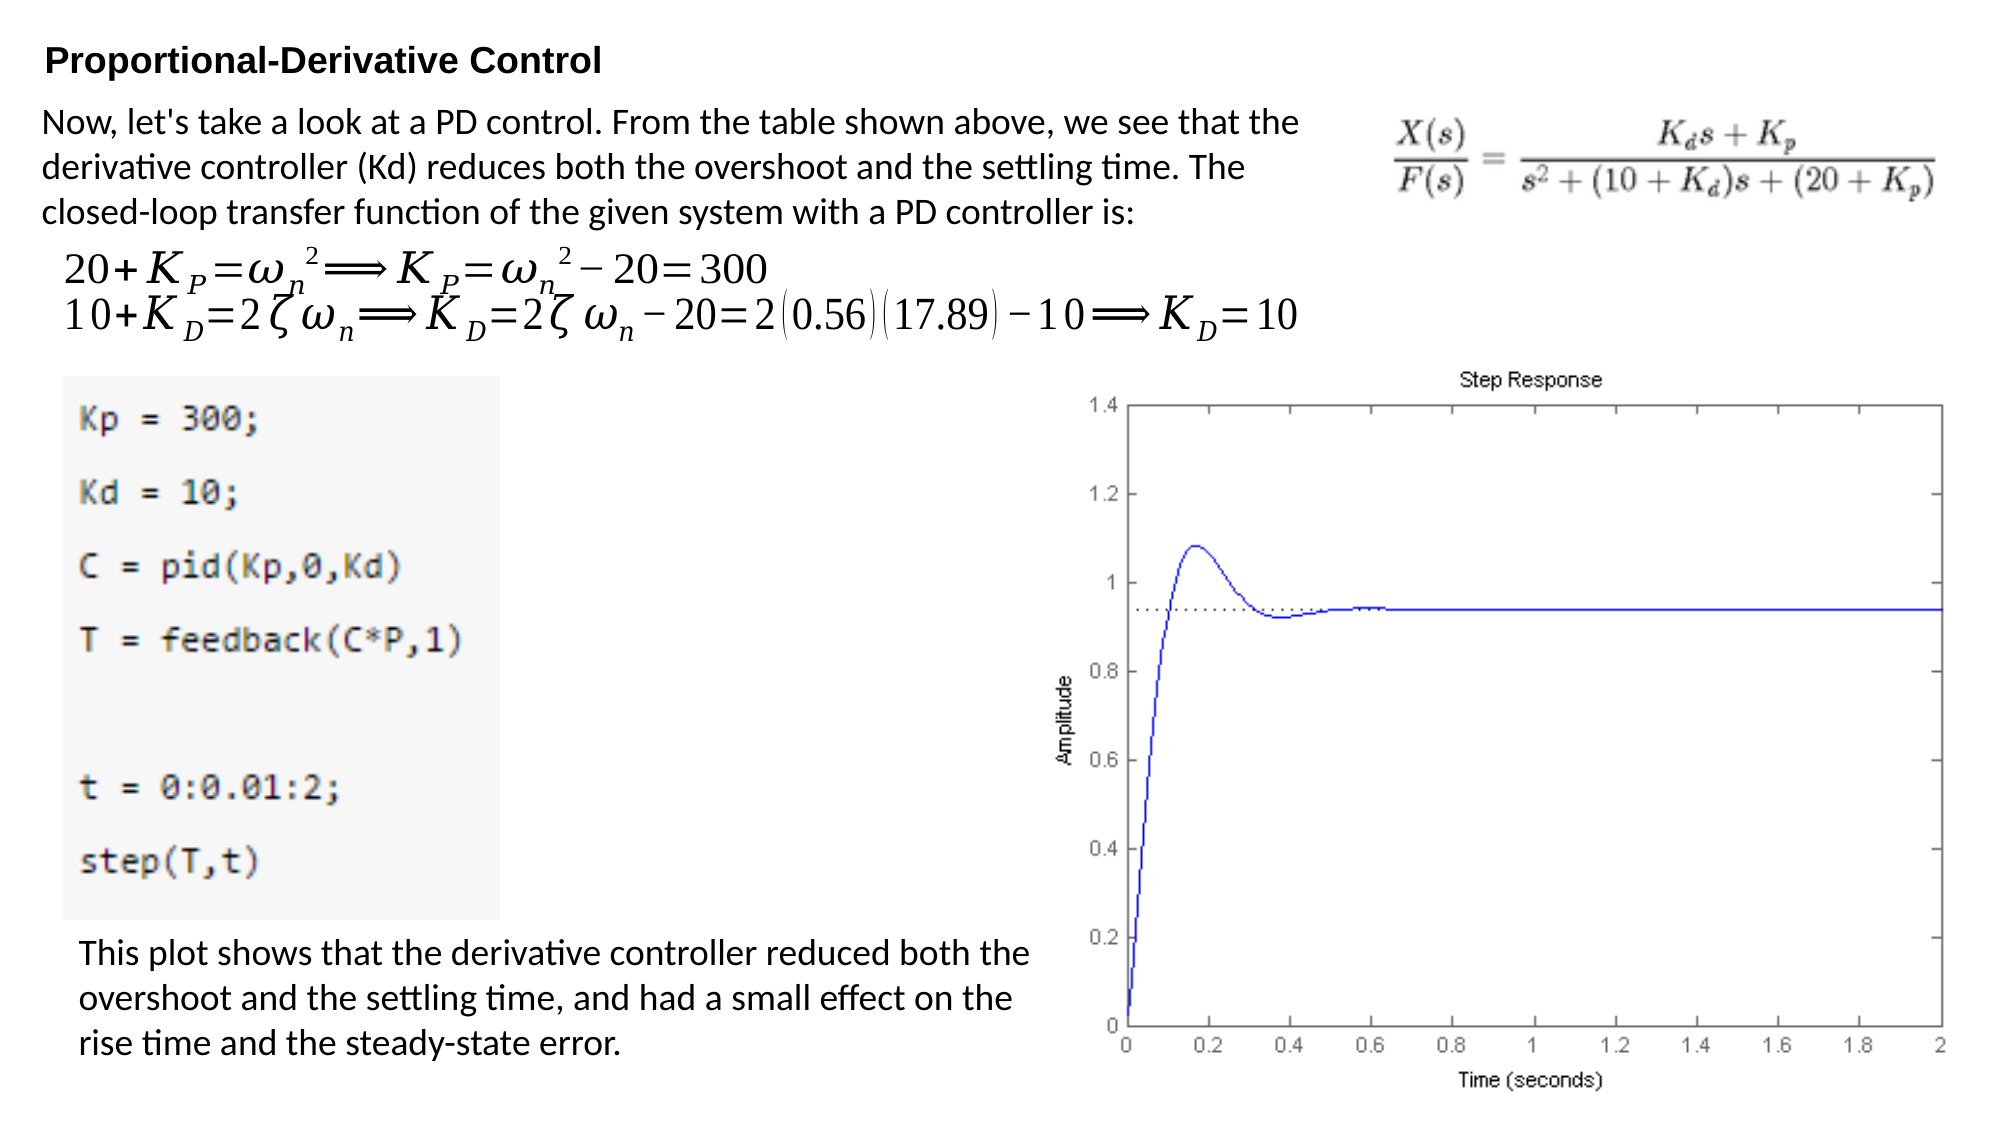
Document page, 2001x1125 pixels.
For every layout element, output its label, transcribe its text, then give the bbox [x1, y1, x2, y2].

text_box Now, let's take a look at a PD control. From the table shown above, we see that the derivative controller (Kd) reduces both the overshoot and the settling time. The closed-loop transfer function of the given system with a PD controller is: [26, 89, 1341, 240]
picture [1033, 347, 1961, 1105]
text_box Proportional-Derivative Control [29, 28, 619, 89]
picture [63, 376, 500, 920]
picture [1381, 102, 1961, 223]
text_box This plot shows that the derivative controller reduced both the overshoot and the settling time, and had a small effect on the rise time and the steady-state error. [63, 920, 1033, 1070]
